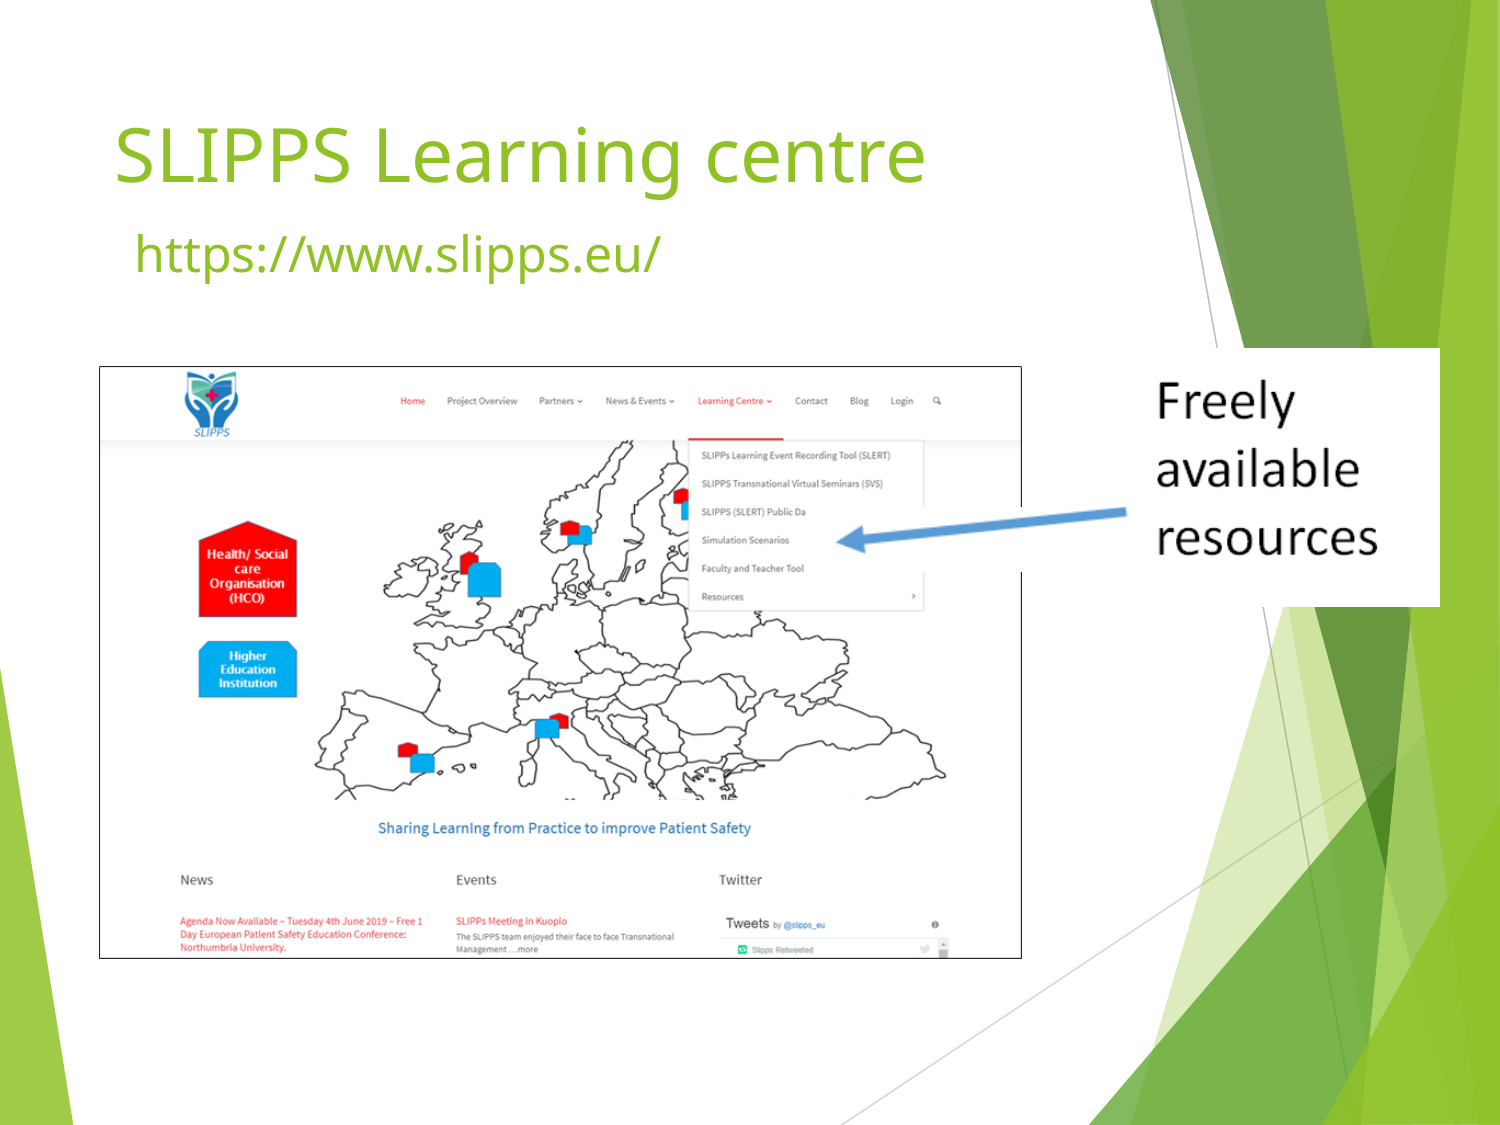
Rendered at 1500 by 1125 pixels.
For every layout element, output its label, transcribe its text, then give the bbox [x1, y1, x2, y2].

title SLIPPS Learning centre https://www.slipps.eu/ [99, 99, 1142, 317]
picture [99, 347, 1440, 960]
